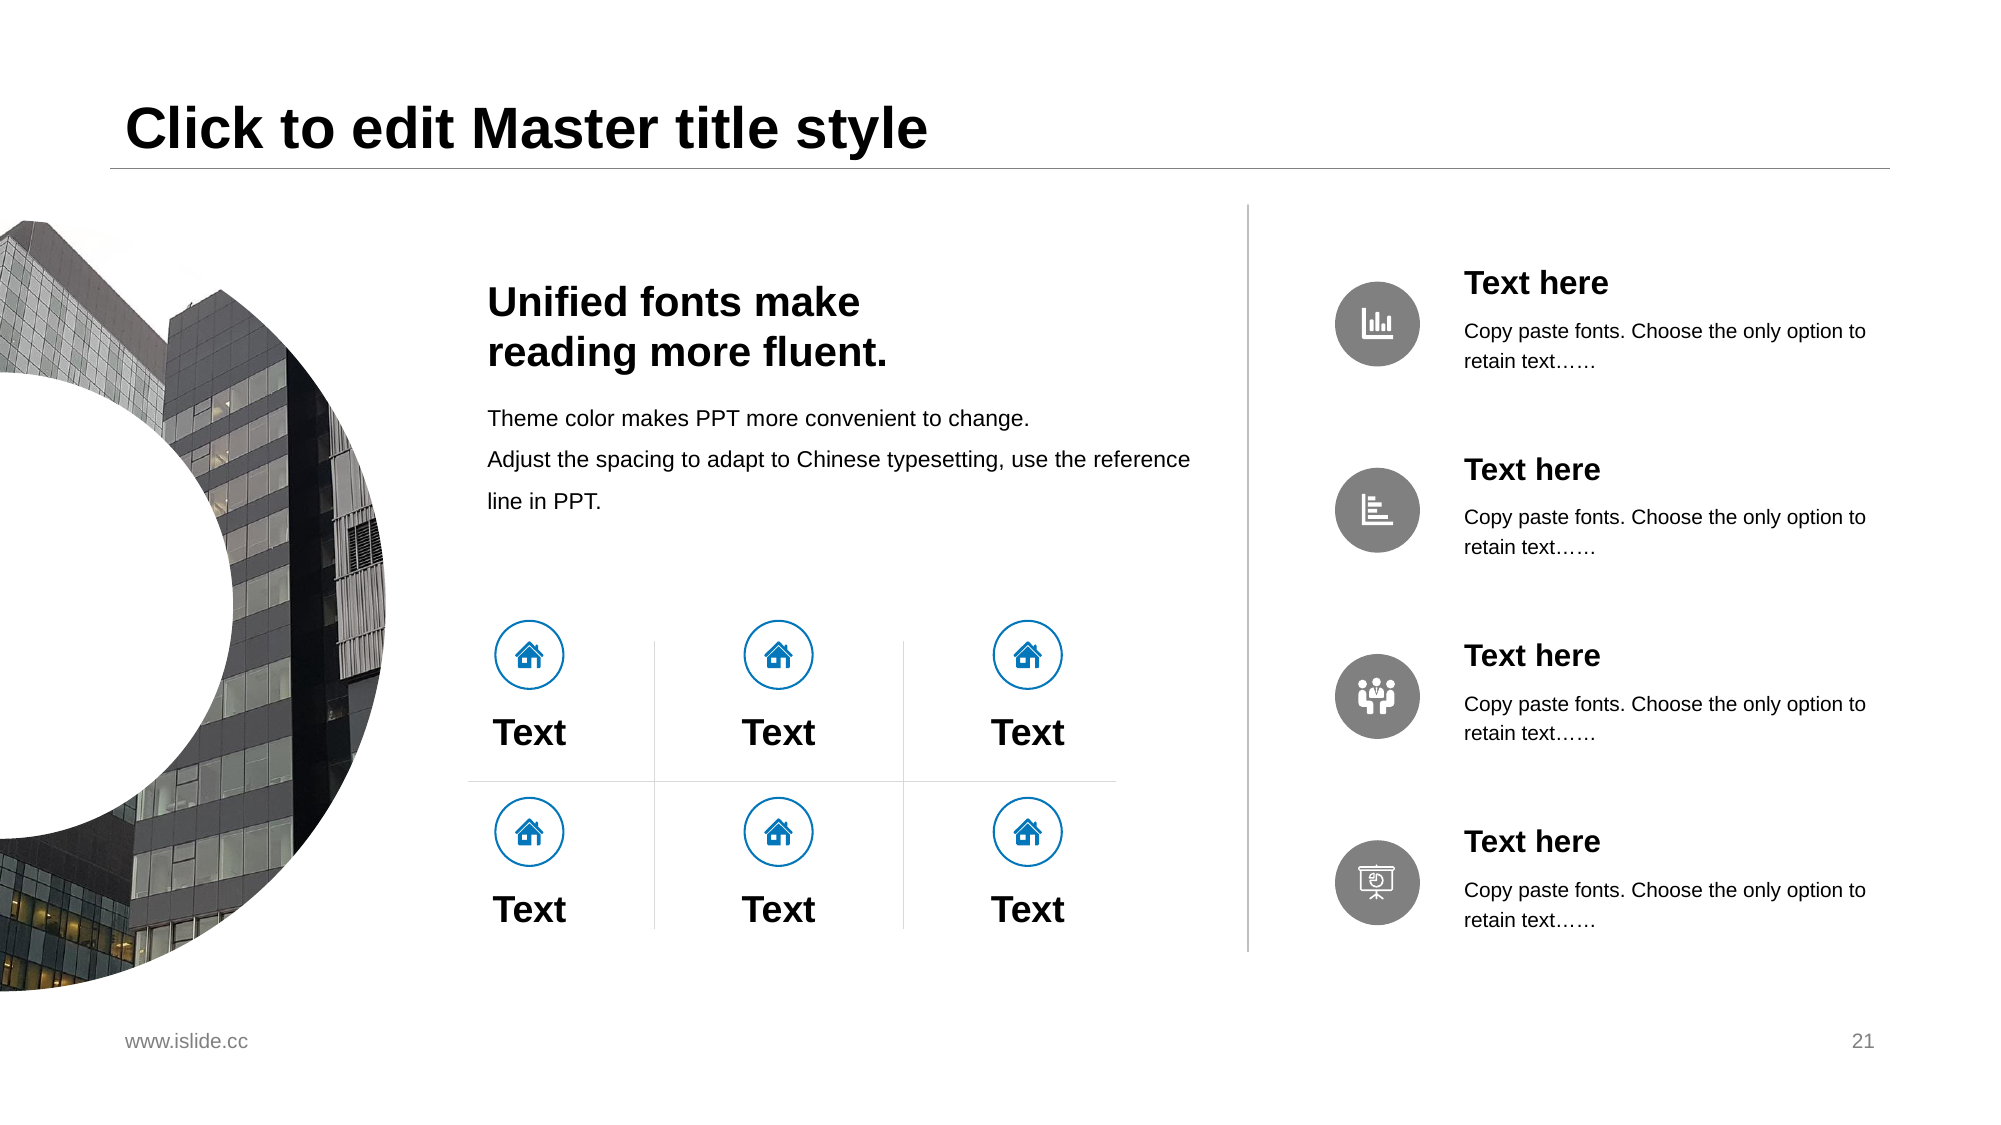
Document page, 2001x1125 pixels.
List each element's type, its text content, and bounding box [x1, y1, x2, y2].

title Click to edit Master title style [109, 0, 1890, 169]
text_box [0, 204, 1890, 992]
slide_number 21 [1412, 1023, 1890, 1058]
footer www.islide.cc [109, 1023, 790, 1058]
